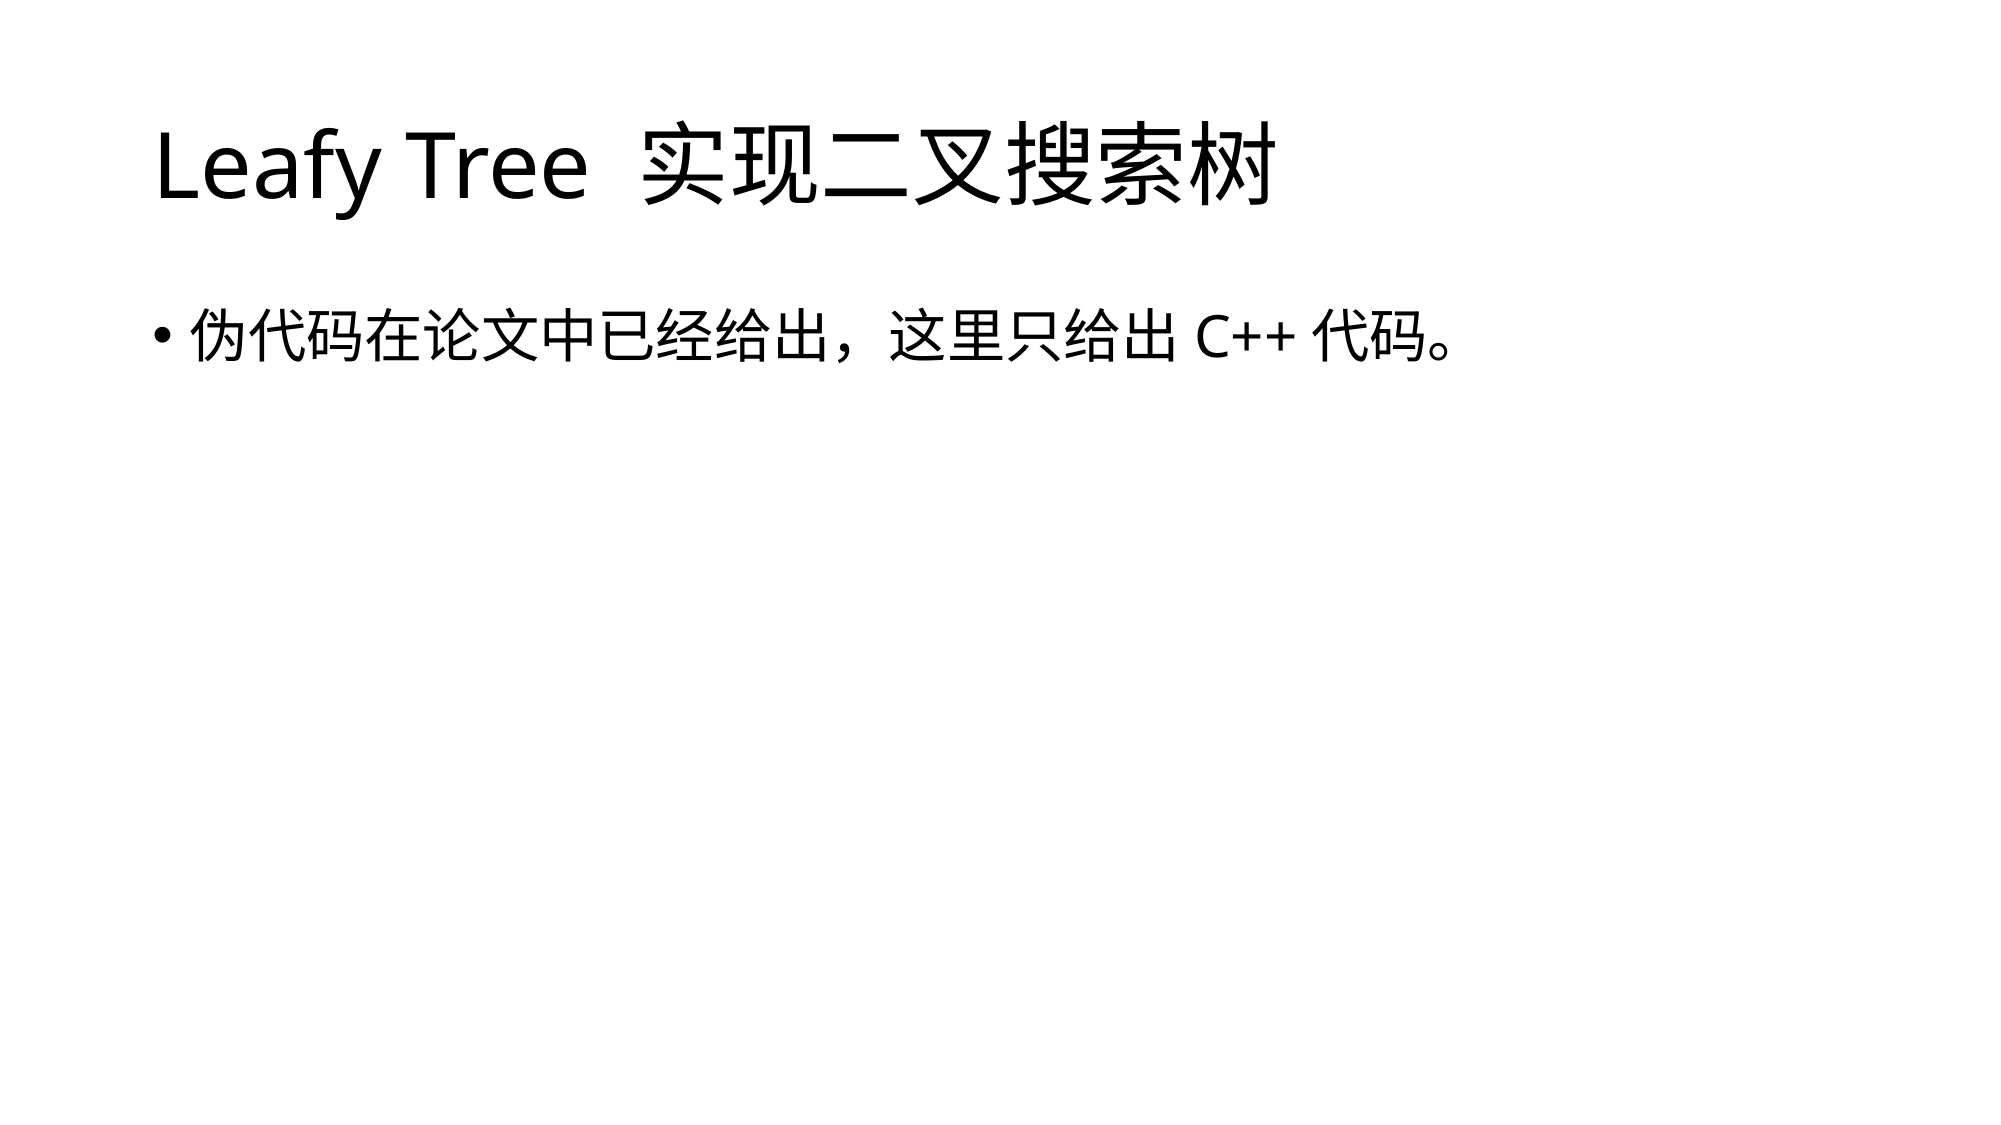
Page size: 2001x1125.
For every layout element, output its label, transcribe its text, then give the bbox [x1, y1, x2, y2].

title Leafy Tree 实现二叉搜索树 [137, 59, 1863, 278]
list 伪代码在论文中已经给出，这里只给出C++代码。 [137, 299, 1863, 1014]
